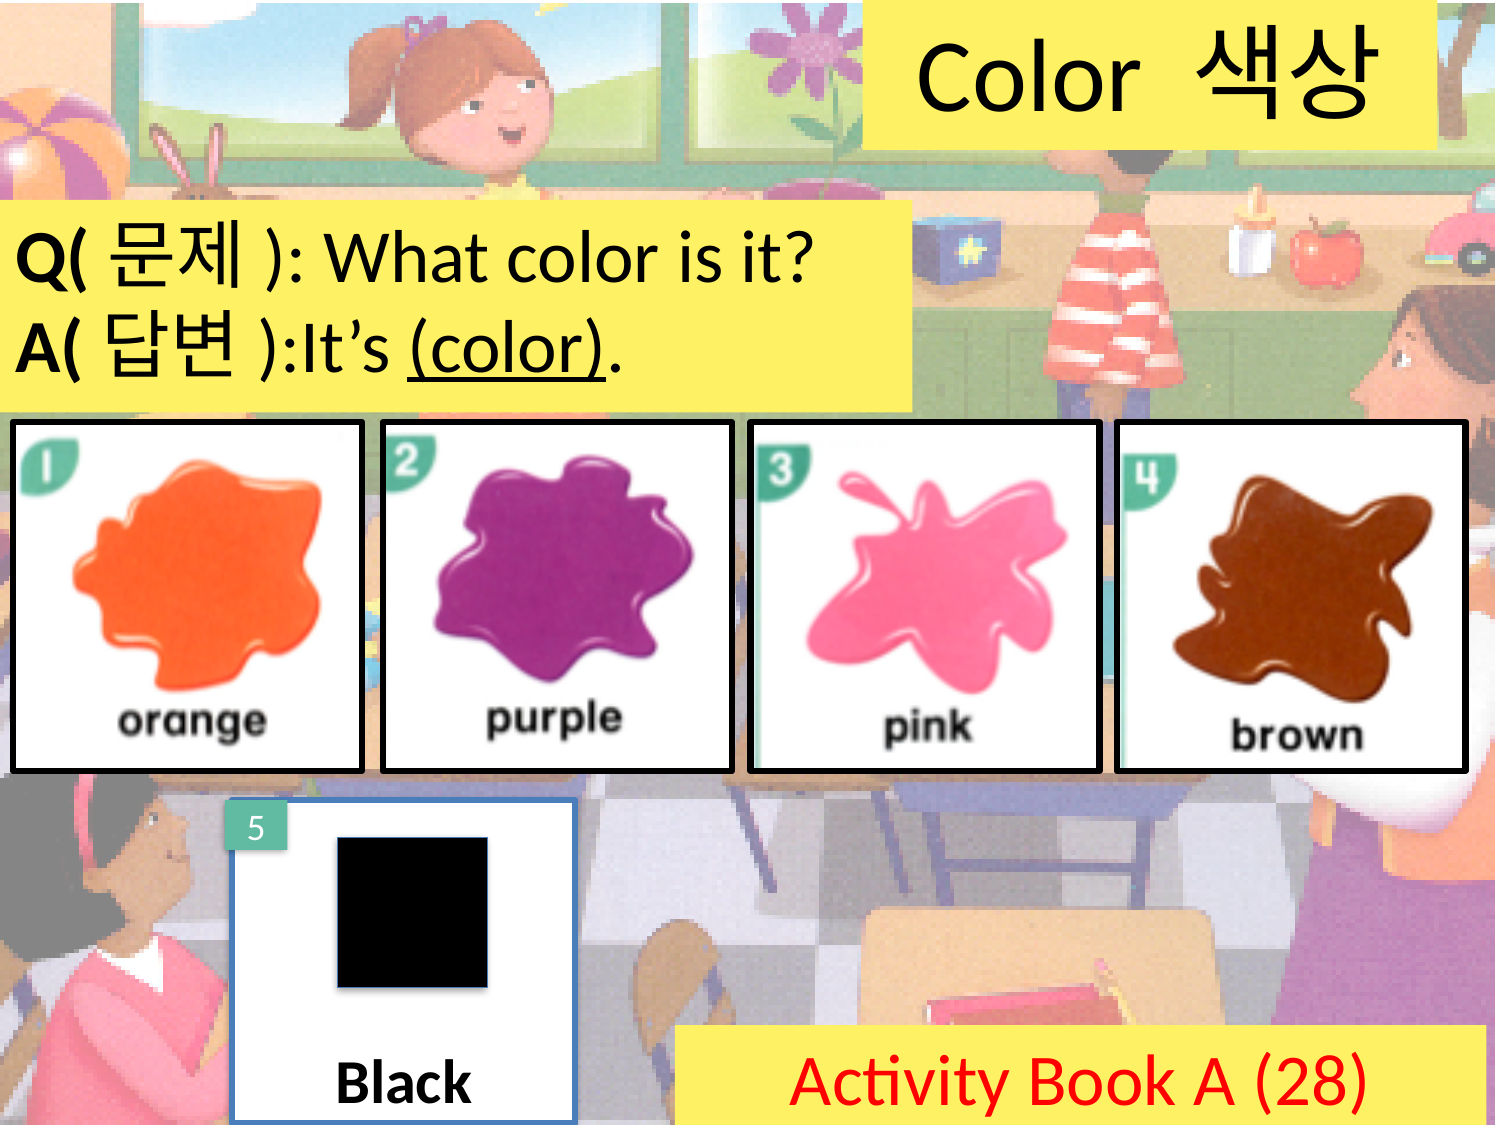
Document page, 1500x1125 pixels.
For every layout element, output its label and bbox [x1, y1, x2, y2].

text_box [224, 799, 576, 1124]
picture [0, 0, 1500, 1125]
